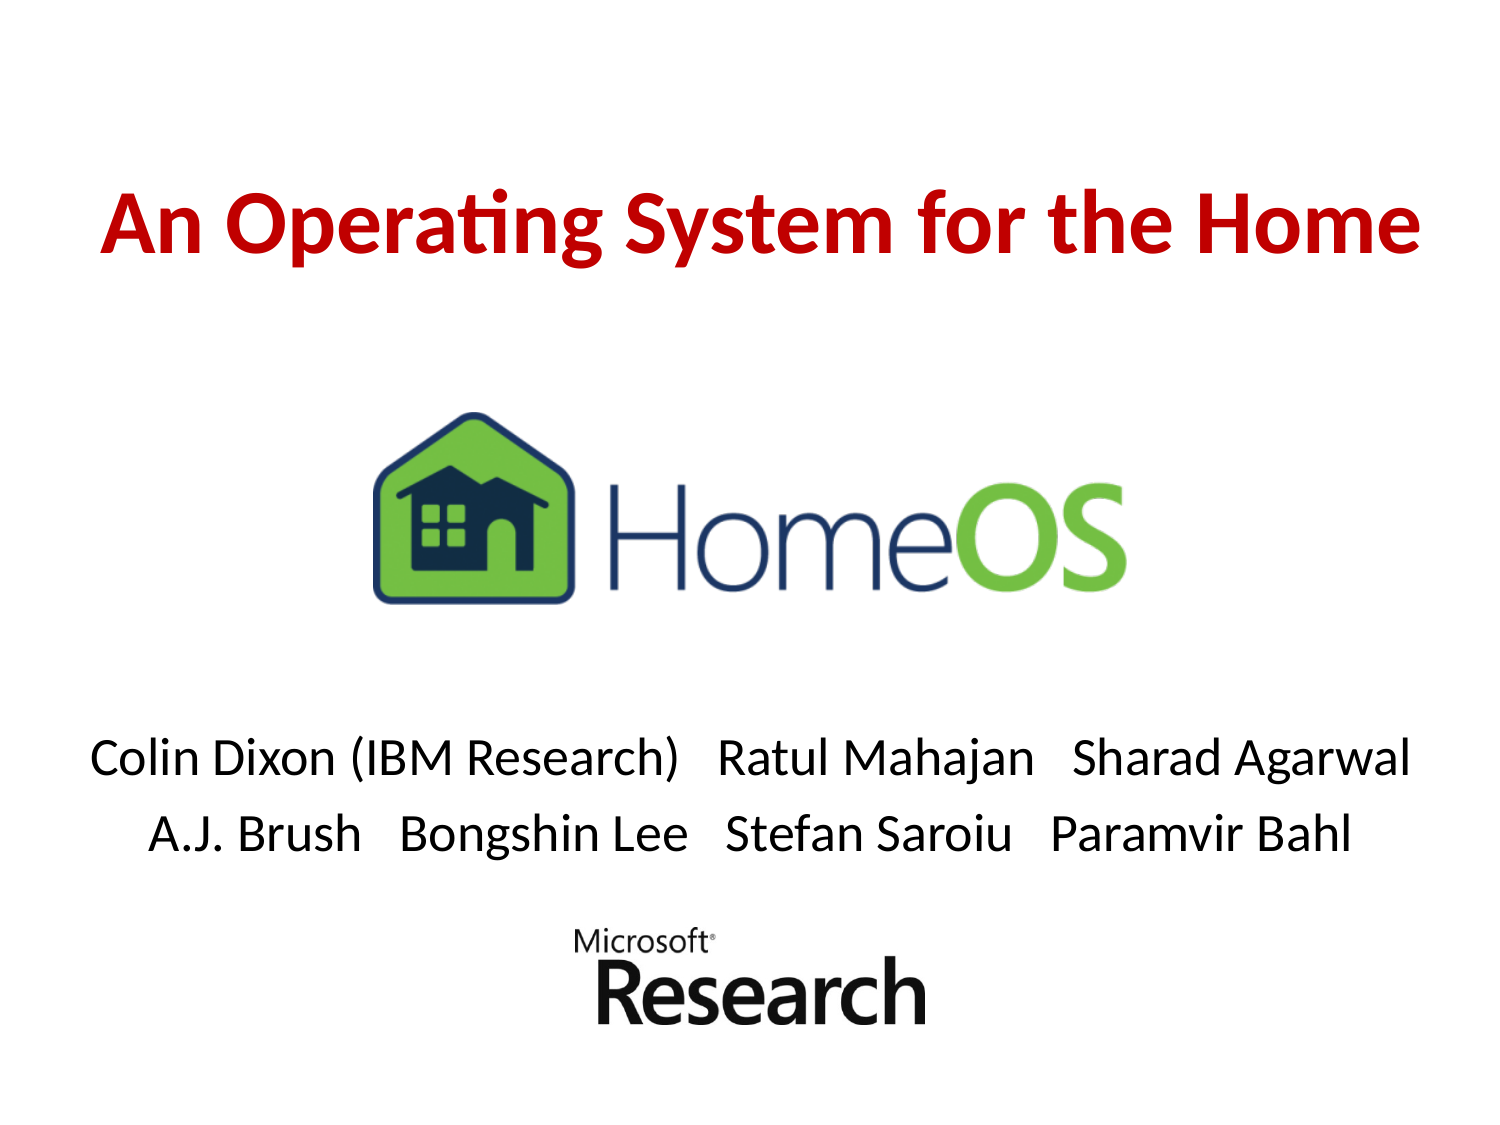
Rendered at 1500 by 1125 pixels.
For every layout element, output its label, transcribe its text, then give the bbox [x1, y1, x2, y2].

picture [372, 412, 1127, 606]
title An Operating System for the Home [62, 96, 1463, 338]
picture [574, 927, 926, 1026]
subtitle Colin Dixon (IBM Research) Ratul Mahajan Sharad Agarwal A.J. Brush Bongshin Lee Stefan Saroiu Paramvir Bahl [12, 714, 1490, 913]
